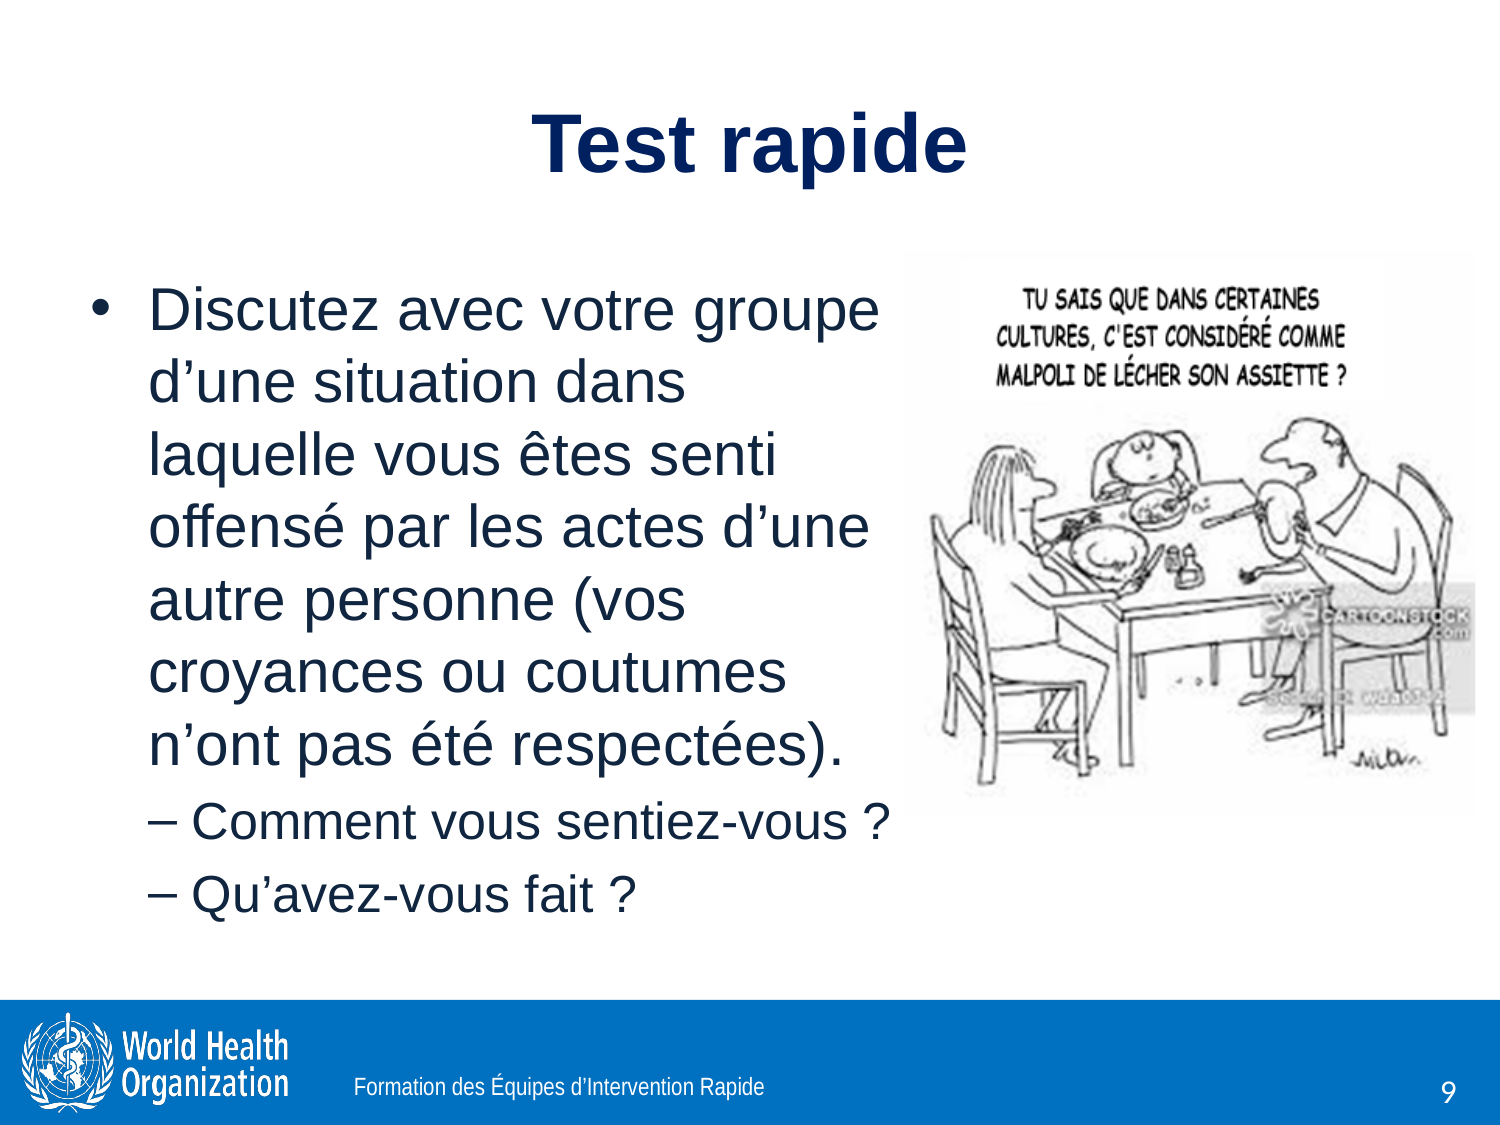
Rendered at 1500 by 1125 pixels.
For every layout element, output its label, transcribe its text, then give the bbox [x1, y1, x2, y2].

picture [903, 249, 1477, 816]
picture [21, 1012, 288, 1113]
title Test rapide [75, 45, 1425, 233]
list Discutez avec votre groupe d’une situation dans laquelle vous êtes senti offensé par les actes d’une autre personne (vos croyances ou coutumes n’ont pas été respectées). Comment vous sentiez-vous ? Qu’avez-vous fait ? [75, 262, 904, 1005]
